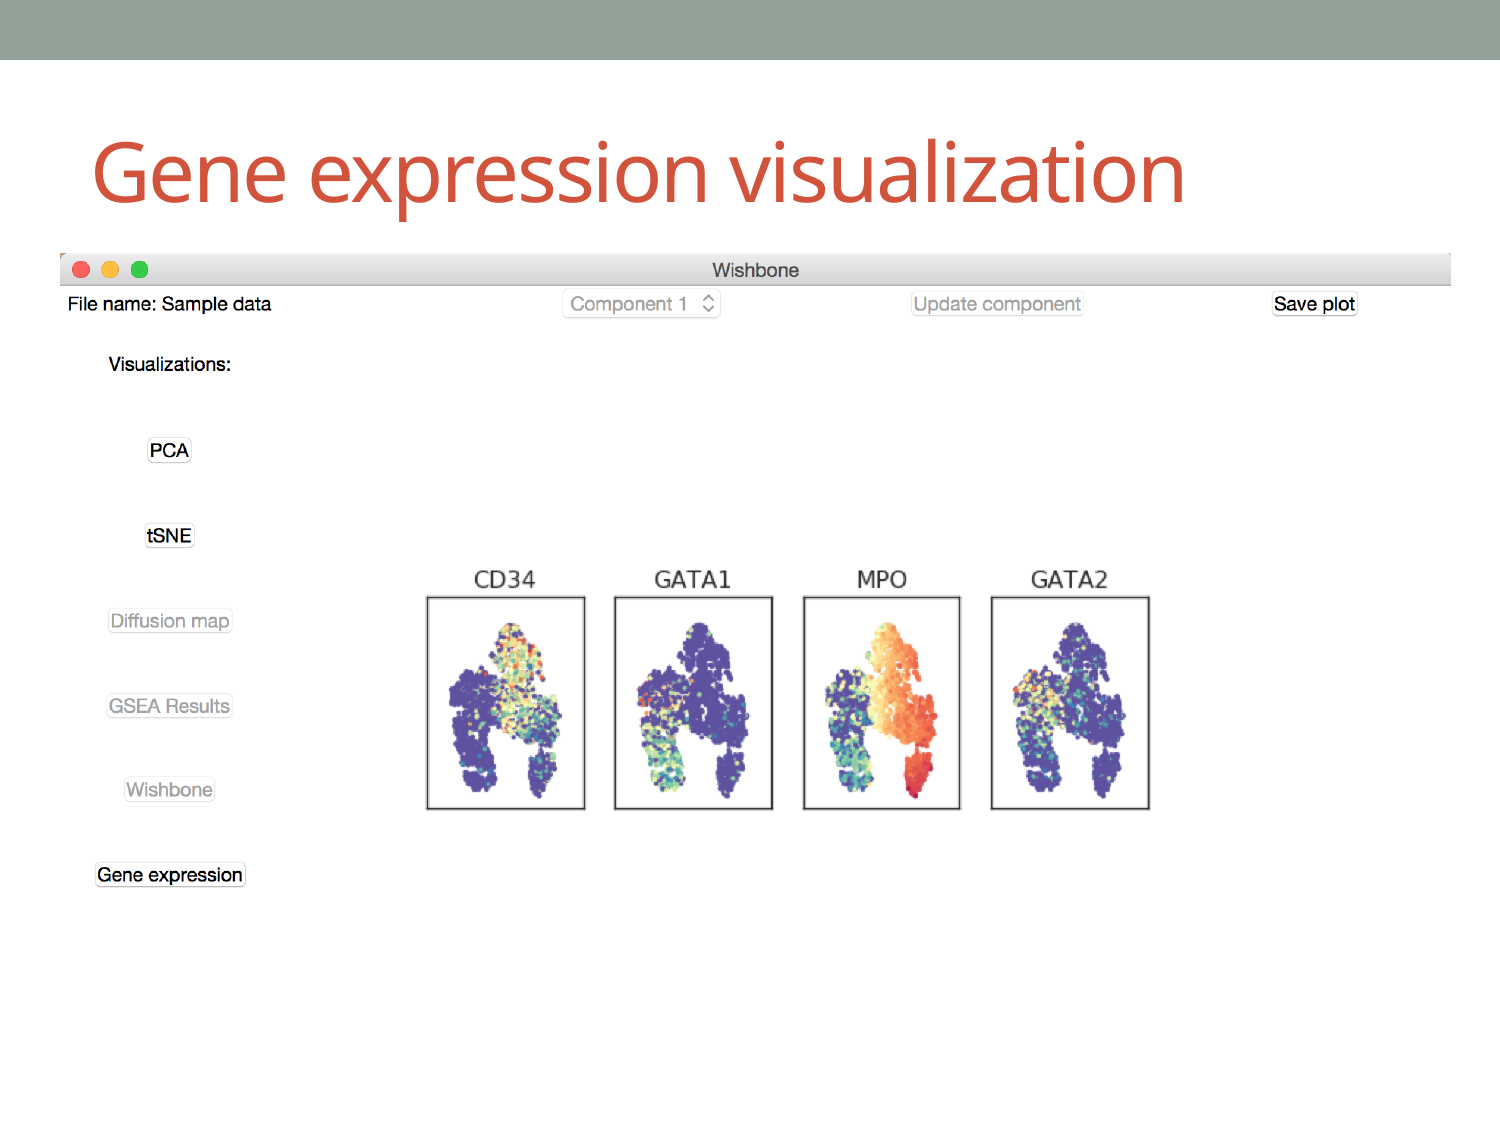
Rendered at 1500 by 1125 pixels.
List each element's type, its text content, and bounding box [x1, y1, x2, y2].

picture [60, 253, 1452, 1091]
title Gene expression visualization [75, 87, 1425, 250]
